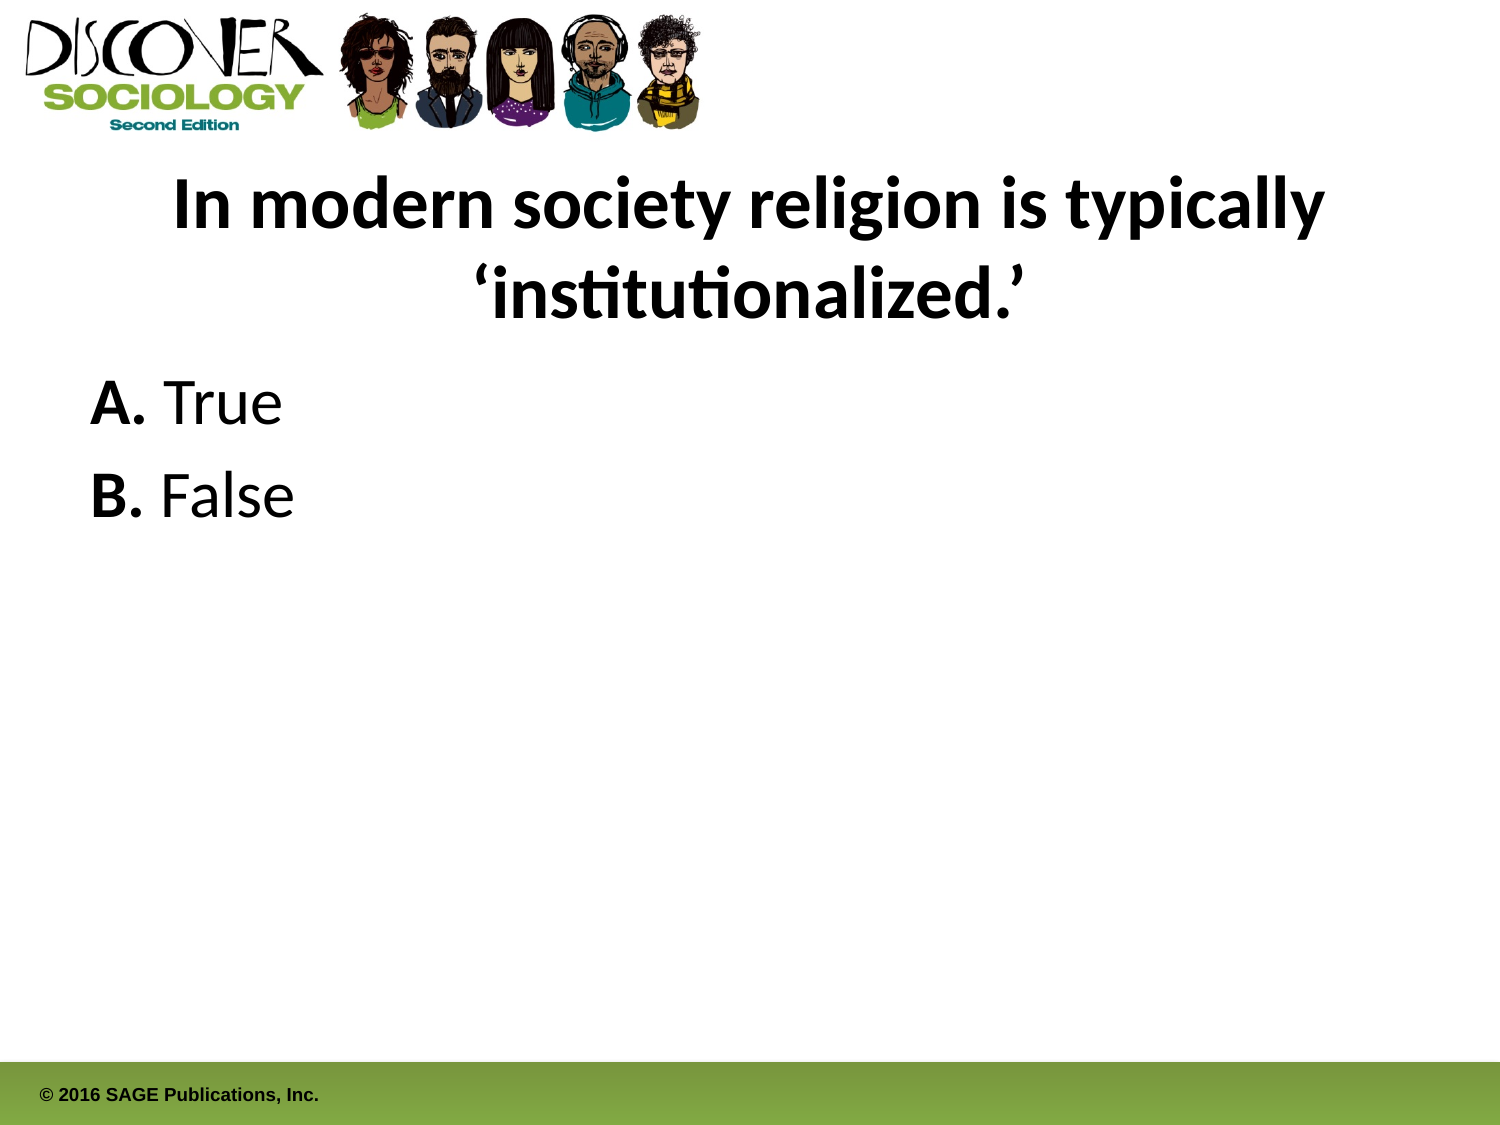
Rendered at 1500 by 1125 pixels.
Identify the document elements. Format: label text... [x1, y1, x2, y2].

picture [0, 0, 1500, 1062]
title In modern society religion is typically ‘institutionalized.’ [75, 149, 1425, 338]
list A. True B. False [75, 350, 1425, 1093]
